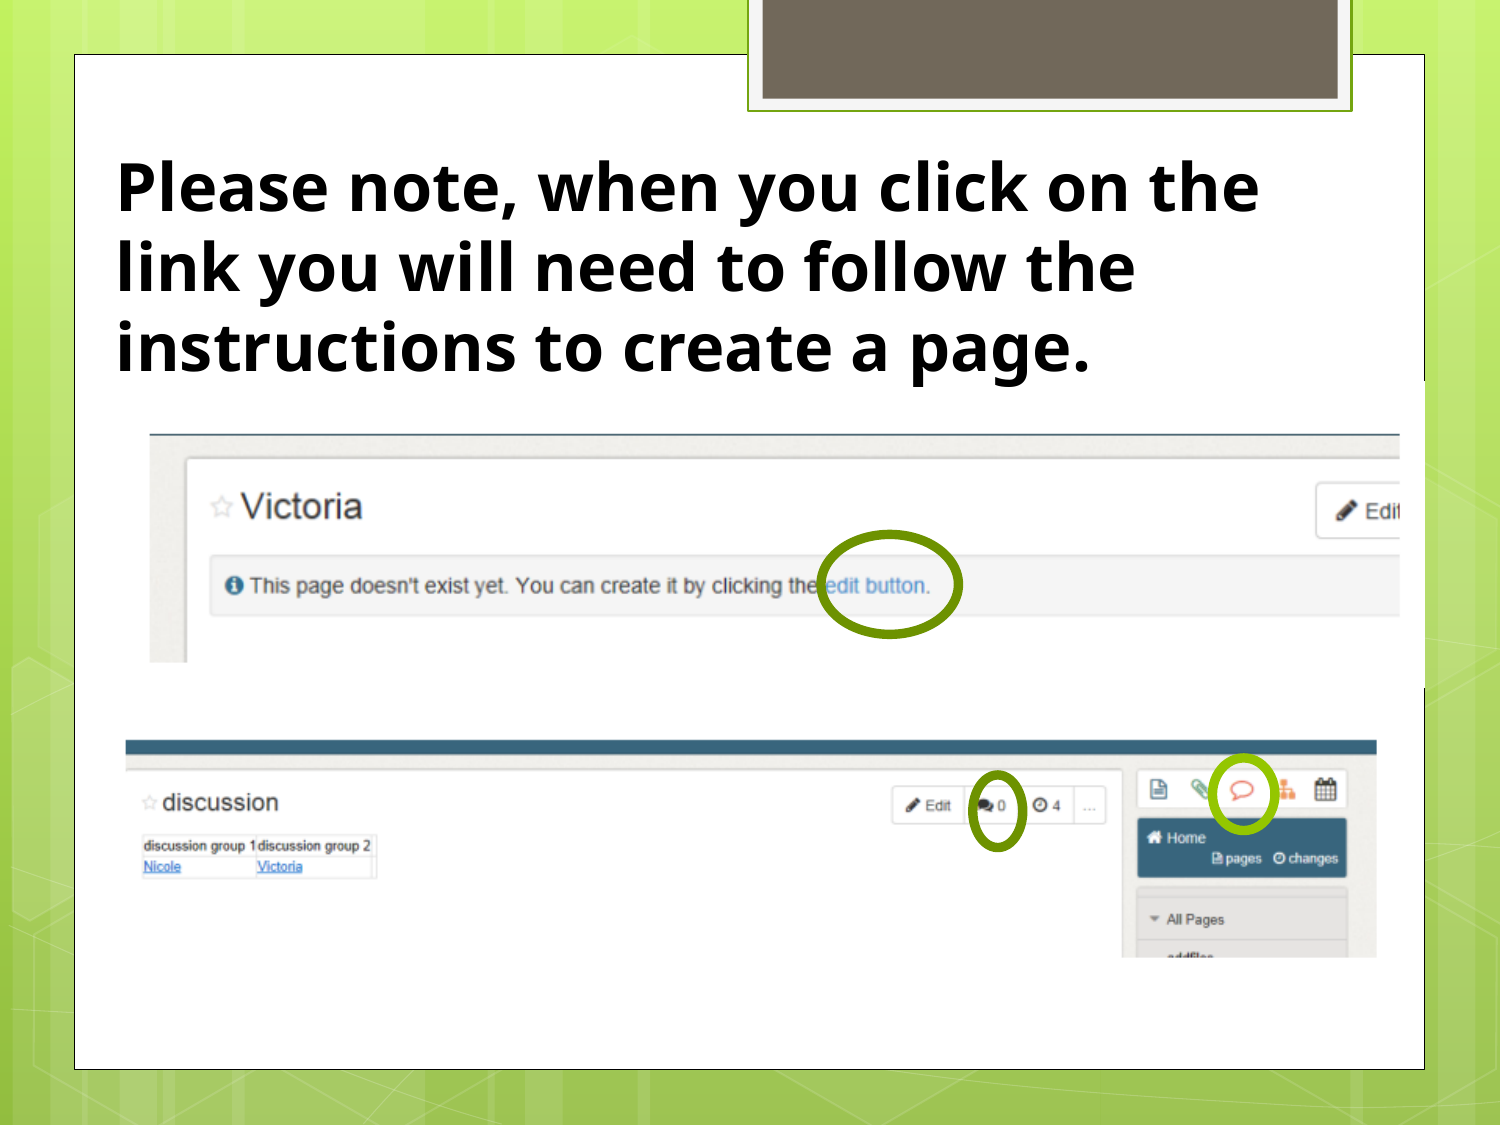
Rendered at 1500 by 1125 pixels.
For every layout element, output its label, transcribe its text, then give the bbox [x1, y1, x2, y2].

picture [100, 380, 1426, 984]
text_box Please note, when you click on the link you will need to follow the instructions to create a page. [101, 137, 1395, 393]
